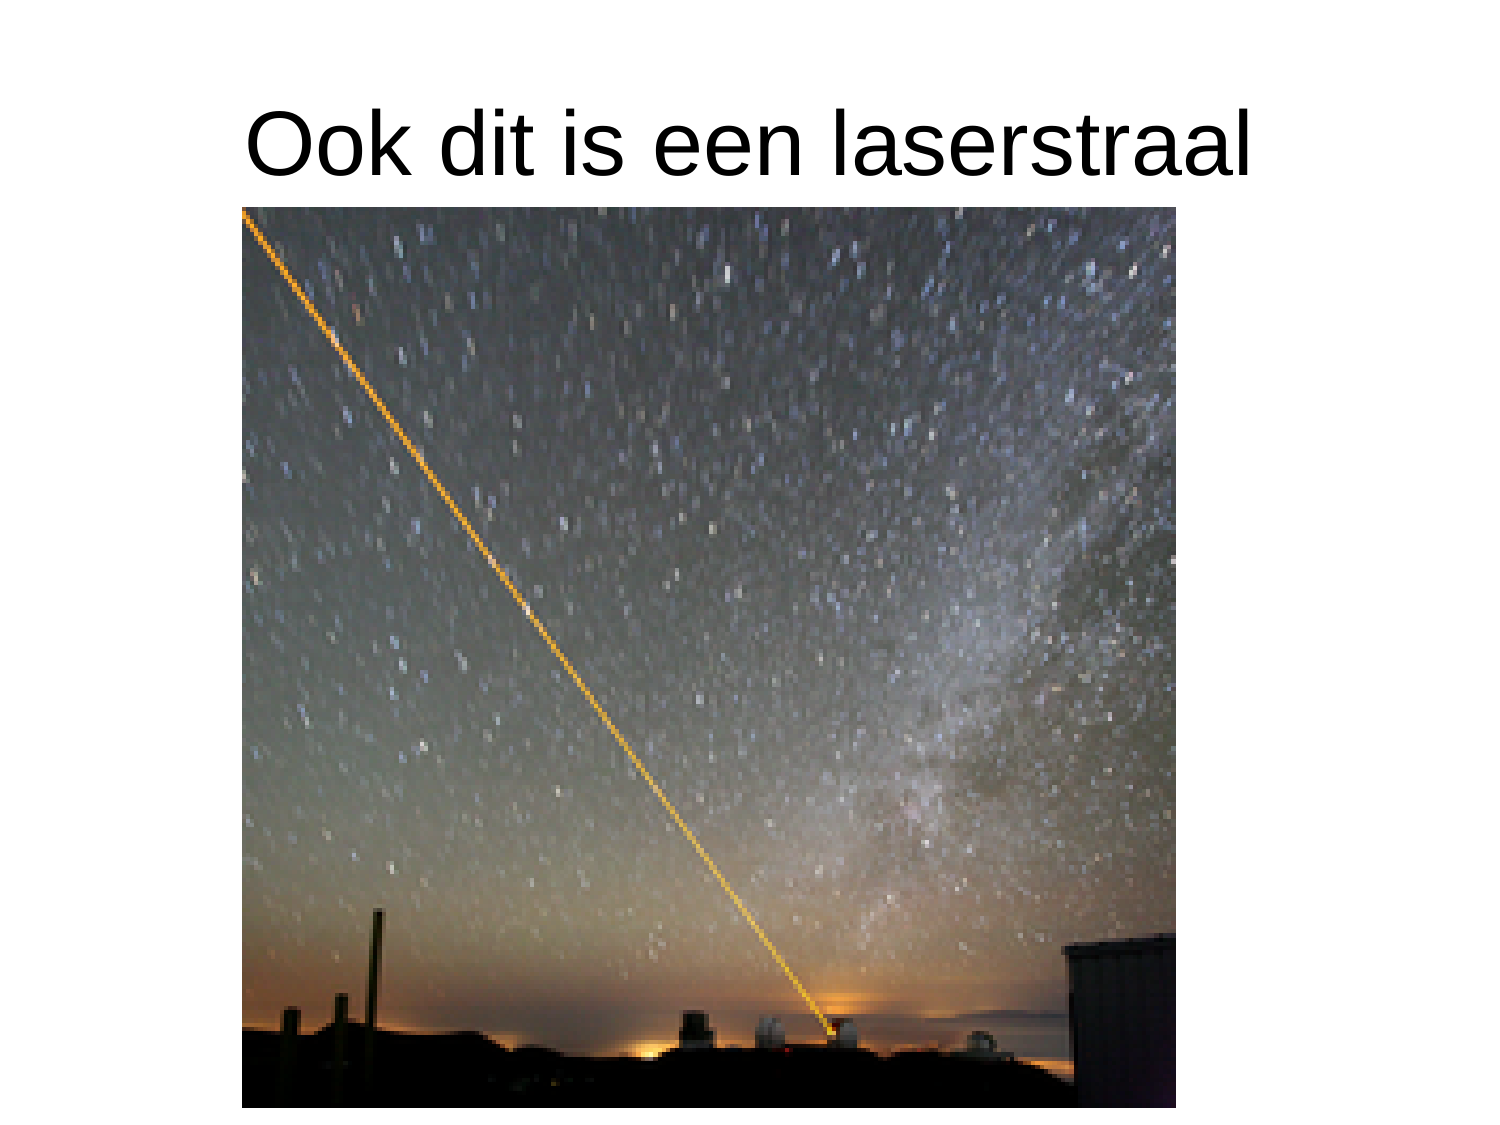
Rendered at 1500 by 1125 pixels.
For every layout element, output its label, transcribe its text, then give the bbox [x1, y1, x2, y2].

title Ook dit is een laserstraal [75, 45, 1425, 233]
picture [241, 207, 1176, 1108]
